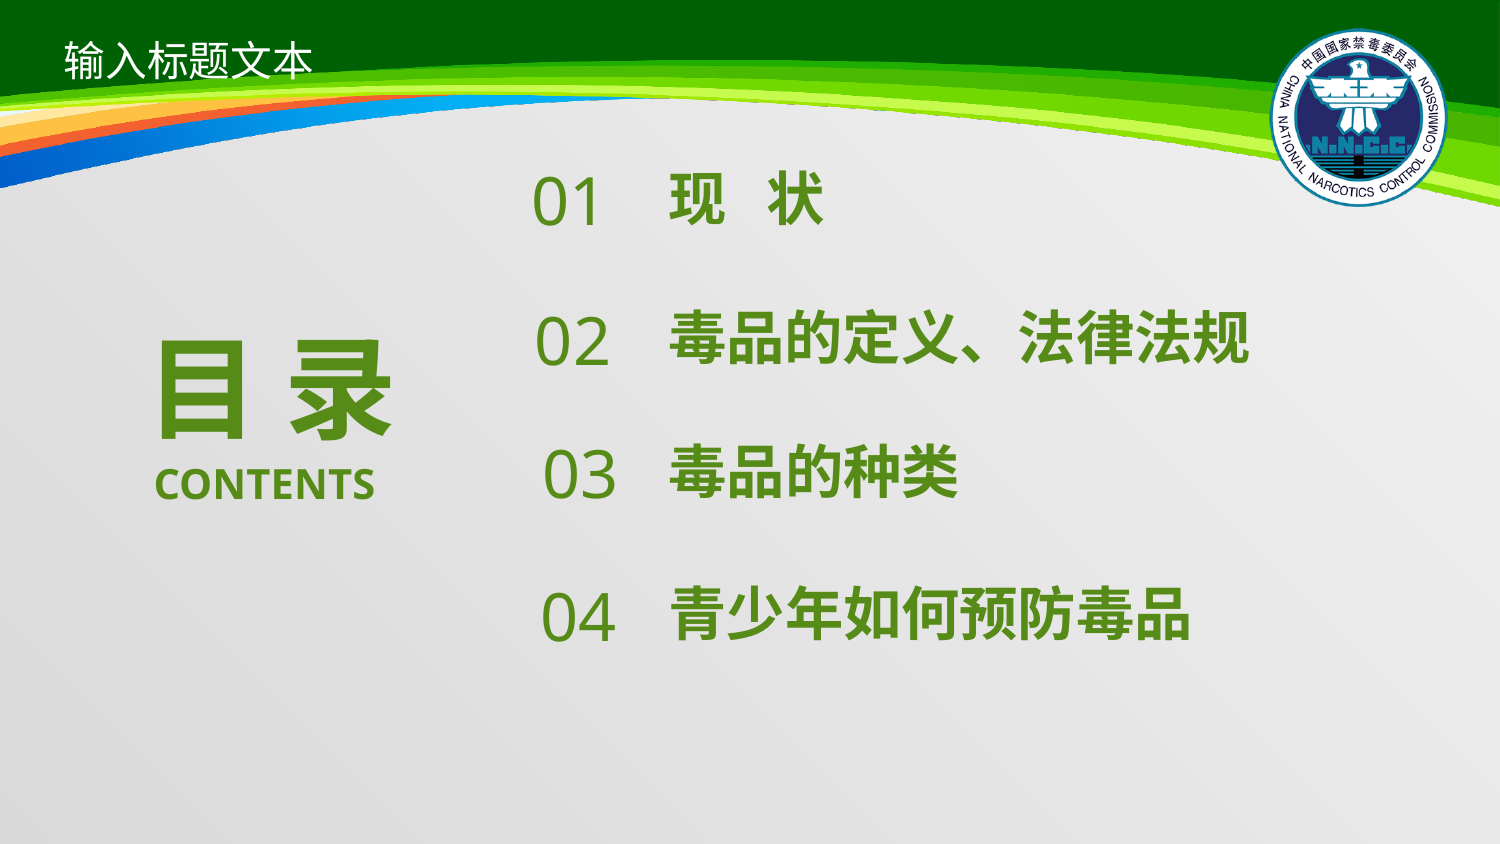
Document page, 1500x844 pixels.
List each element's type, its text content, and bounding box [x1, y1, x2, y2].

text_box 毒品的定义、法律法规 [653, 294, 1341, 379]
text_box 03 [526, 424, 636, 520]
text_box 青少年如何预防毒品 [653, 570, 1272, 655]
picture [0, 0, 1500, 207]
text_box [124, 310, 420, 520]
text_box 现 状 [653, 155, 1207, 240]
text_box 01 [510, 151, 629, 247]
text_box 毒品的种类 [653, 427, 1207, 513]
text_box 02 [510, 291, 637, 387]
text_box 04 [510, 567, 648, 663]
